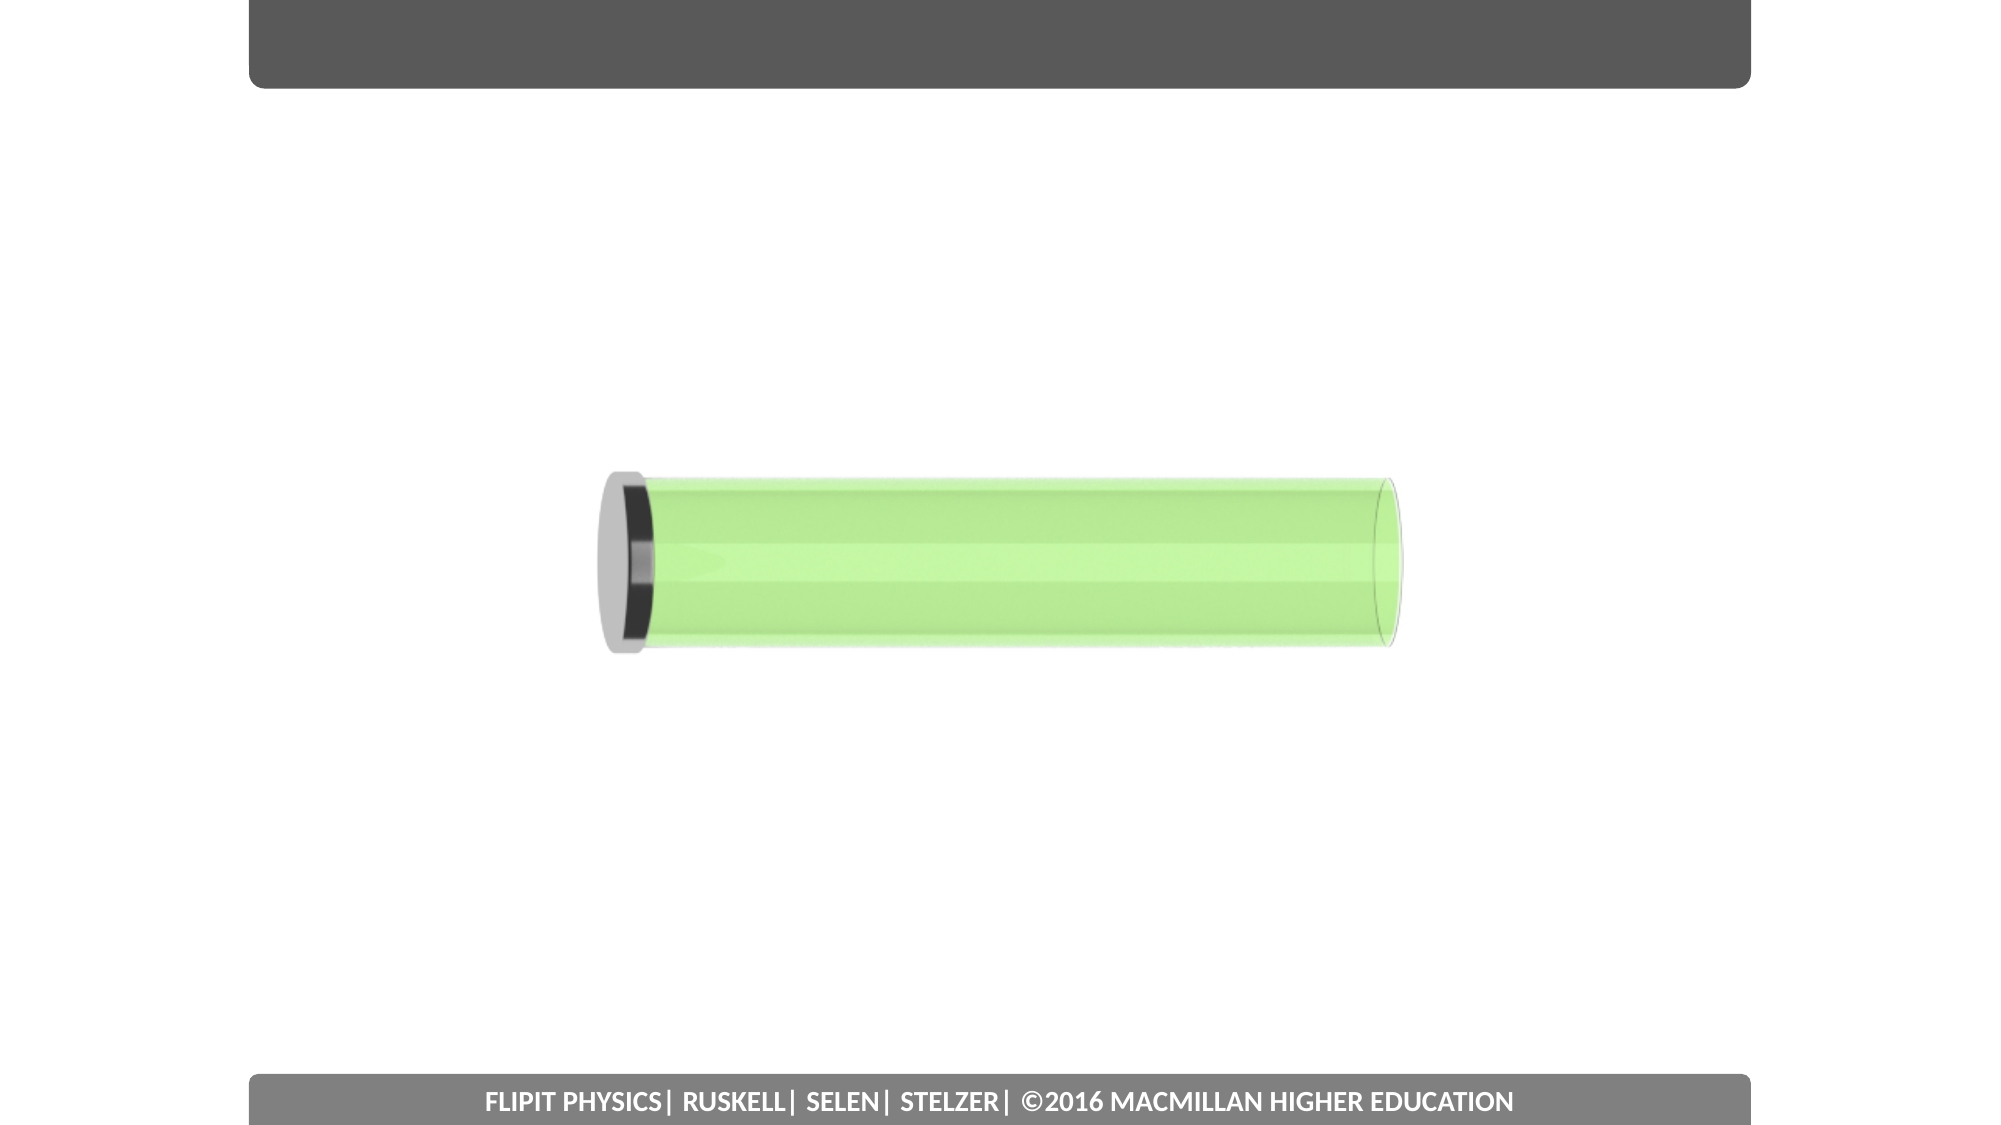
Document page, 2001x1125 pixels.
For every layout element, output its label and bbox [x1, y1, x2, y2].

text_box [249, 1074, 1750, 1125]
text_box [248, 0, 1752, 89]
picture [596, 470, 1404, 655]
